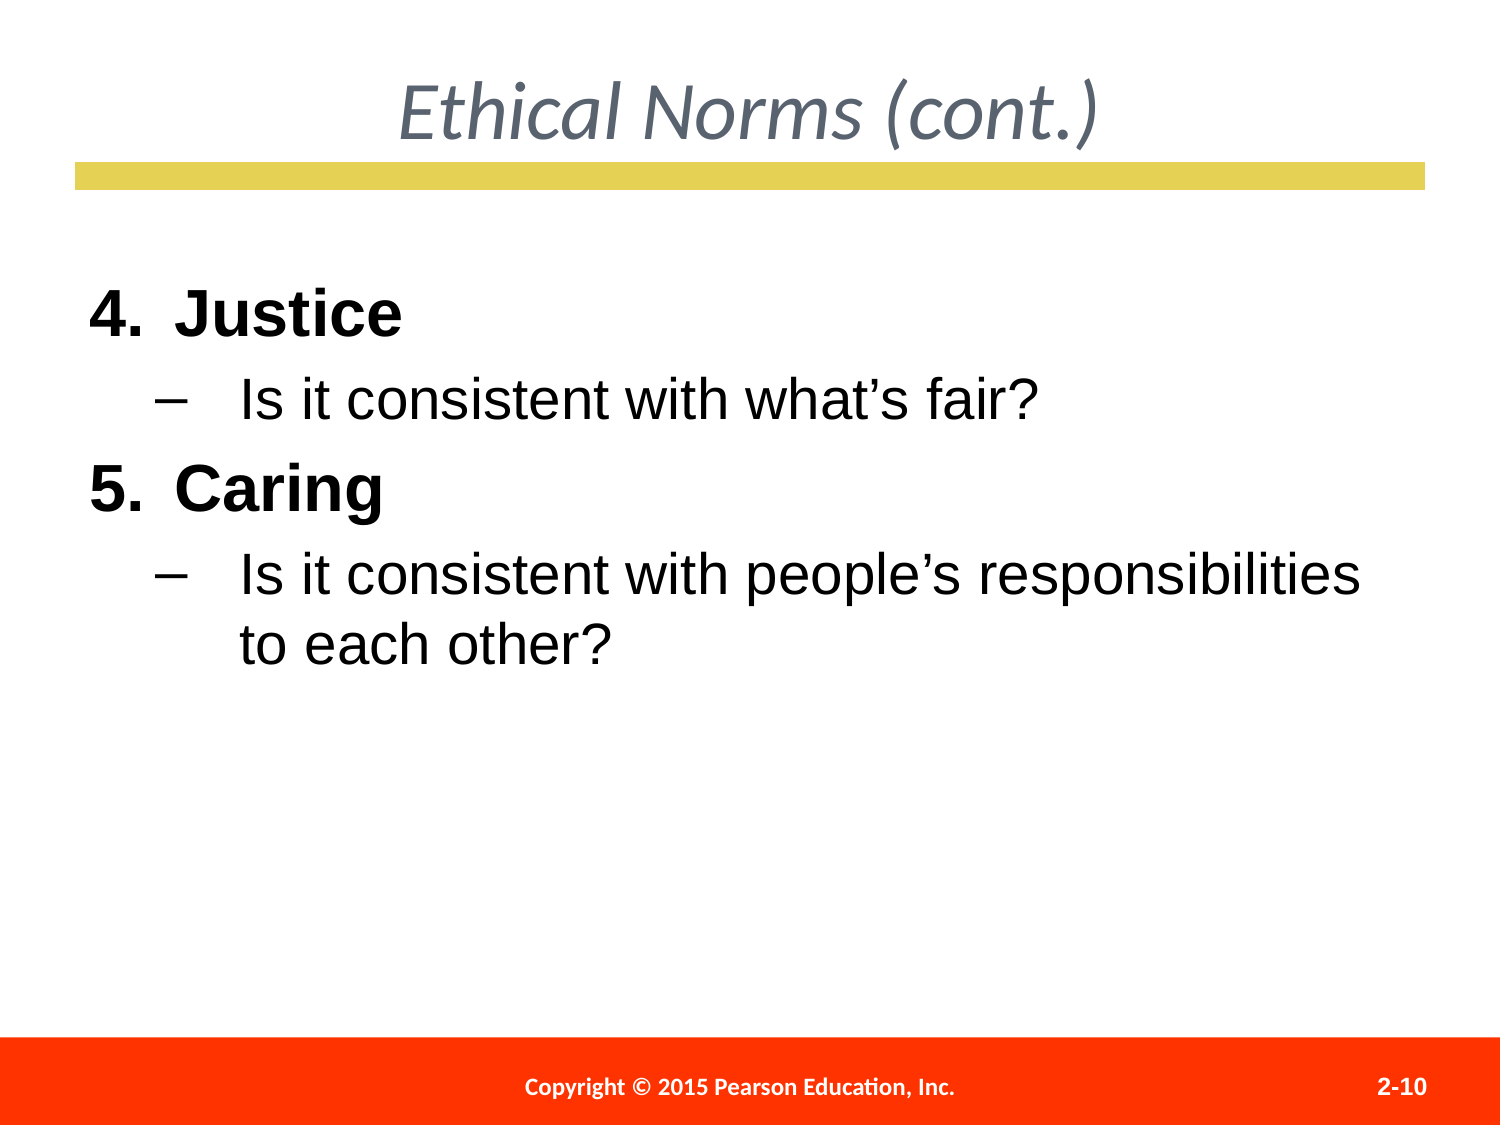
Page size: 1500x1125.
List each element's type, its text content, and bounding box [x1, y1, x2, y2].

title Ethical Norms (cont.) [74, 12, 1426, 201]
text_box Justice Is it consistent with what’s fair? Caring Is it consistent with people’s responsibilities to each other? [74, 262, 1425, 1005]
